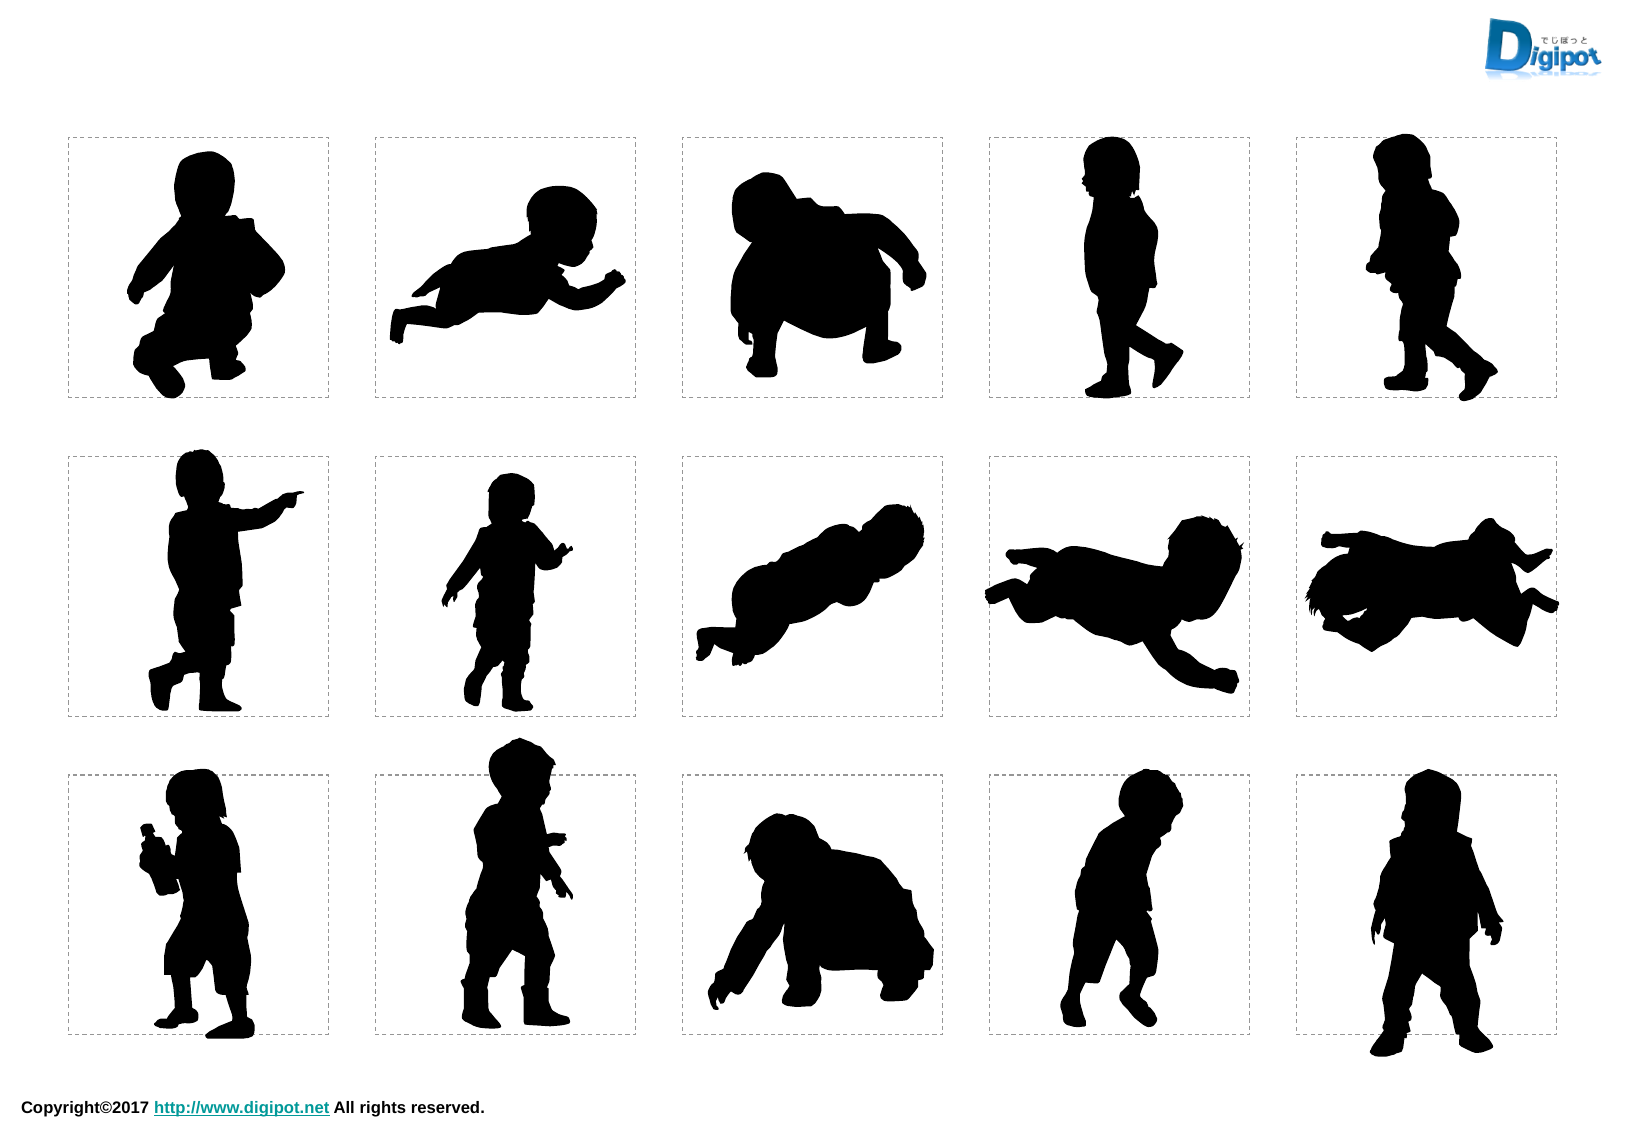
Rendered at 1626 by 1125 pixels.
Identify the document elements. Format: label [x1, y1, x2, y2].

text_box [441, 473, 573, 712]
text_box [695, 504, 925, 666]
text_box [730, 172, 927, 378]
text_box [707, 813, 934, 1010]
text_box [127, 151, 286, 399]
text_box [1060, 768, 1184, 1028]
text_box [148, 449, 305, 712]
text_box [1304, 518, 1560, 652]
text_box [1081, 136, 1184, 399]
text_box [1365, 133, 1498, 402]
text_box [984, 515, 1245, 694]
text_box [1369, 768, 1504, 1057]
text_box [389, 185, 626, 345]
picture [1485, 18, 1602, 82]
text_box [139, 768, 255, 1039]
text_box [460, 737, 573, 1029]
